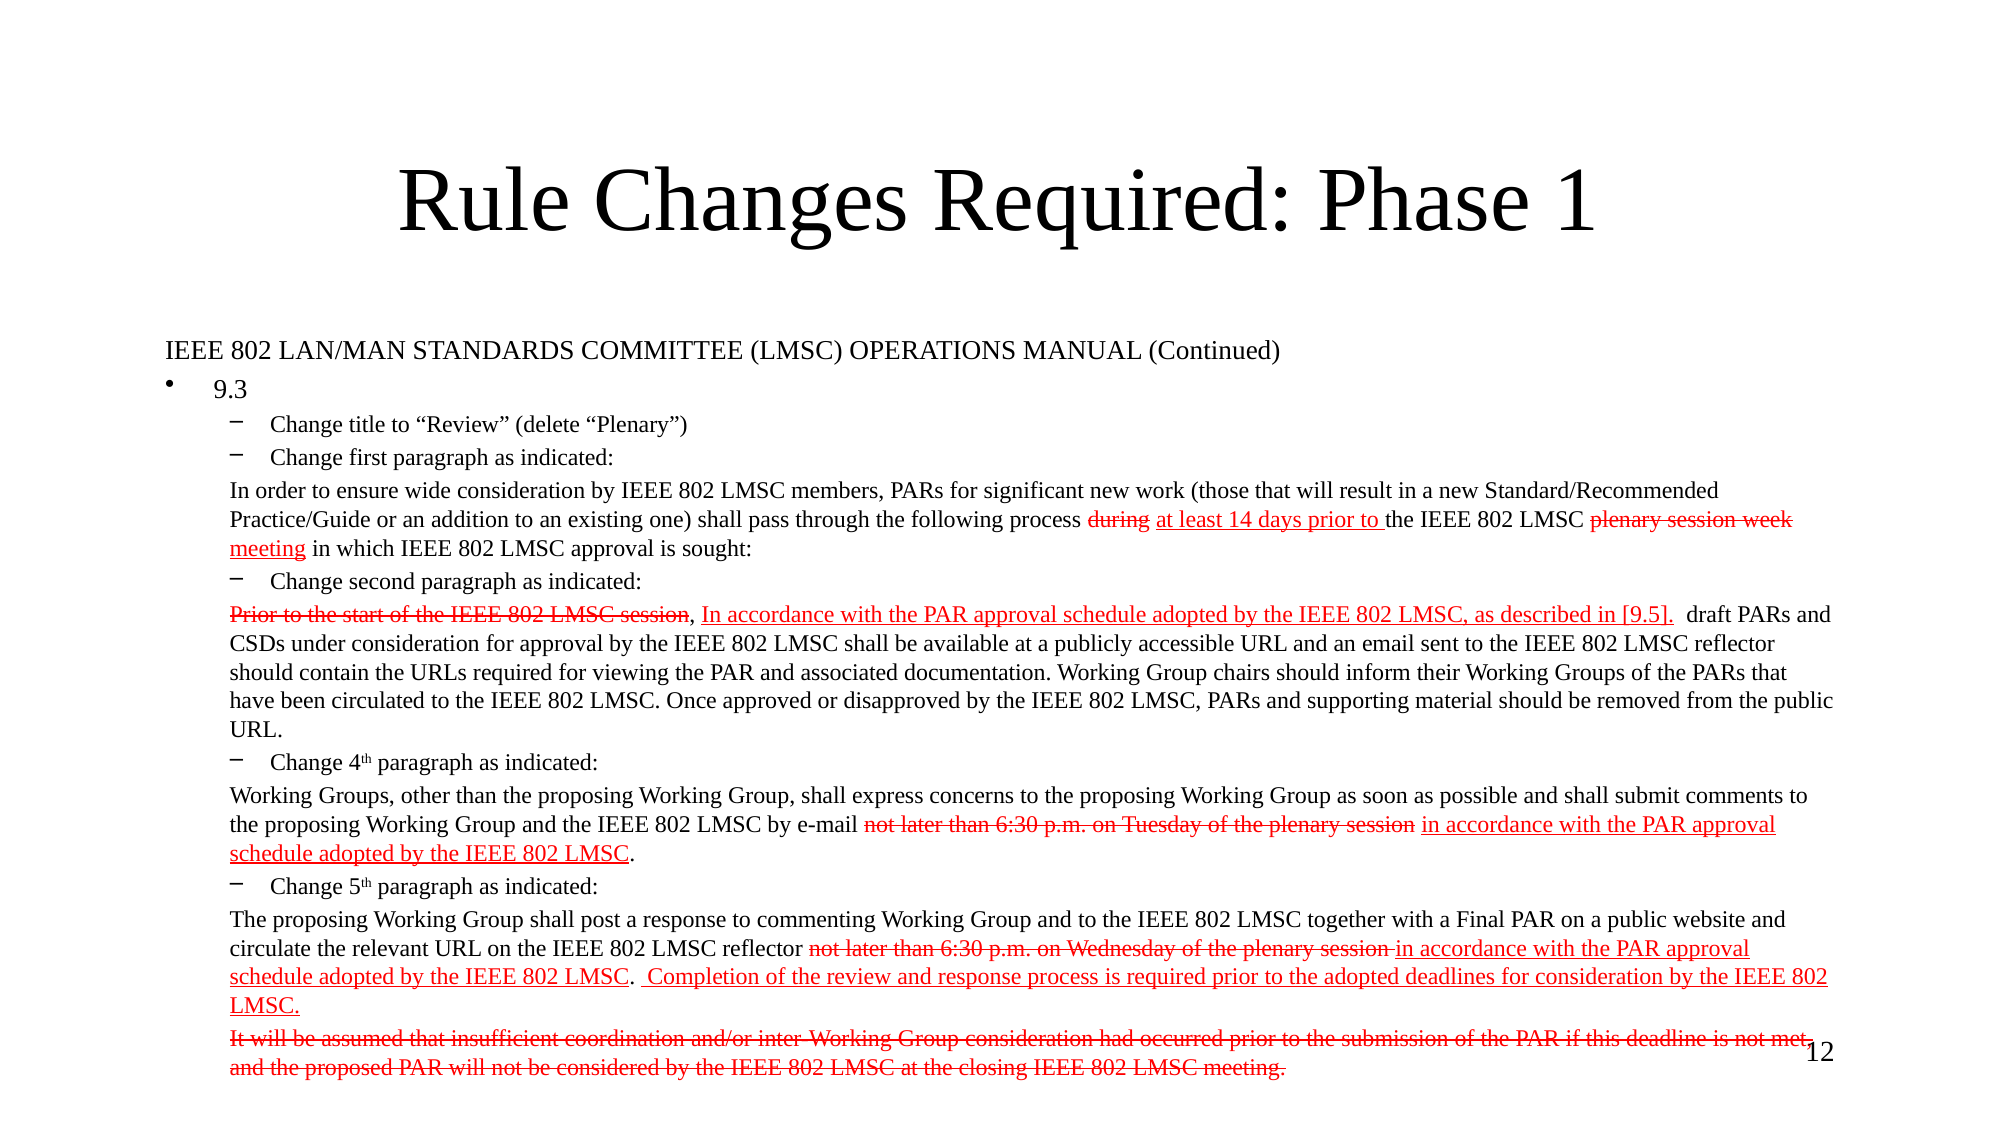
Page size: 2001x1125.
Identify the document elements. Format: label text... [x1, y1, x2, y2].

list IEEE 802 LAN/MAN STANDARDS COMMITTEE (LMSC) OPERATIONS MANUAL (Continued) 9.3 Change title to “Review” (delete “Plenary”) Change first paragraph as indicated: In order to ensure wide consideration by IEEE 802 LMSC members, PARs for significant new work (those that will result in a new Standard/Recommended Practice/Guide or an addition to an existing one) shall pass through the following process during at least 14 days prior to the IEEE 802 LMSC plenary session week meeting in which IEEE 802 LMSC approval is sought: Change second paragraph as indicated: Prior to the start of the IEEE 802 LMSC session, In accordance with the PAR approval schedule adopted by the IEEE 802 LMSC, as described in [9.5]. draft PARs and CSDs under consideration for approval by the IEEE 802 LMSC shall be available at a publicly accessible URL and an email sent to the IEEE 802 LMSC reflector should contain the URLs required for viewing the PAR and associated documentation. Working Group chairs should inform their Working Groups of the PARs that have been circulated to the IEEE 802 LMSC. Once approved or disapproved by the IEEE 802 LMSC, PARs and supporting material should be removed from the public URL. Change 4th paragraph as indicated: Working Groups, other than the proposing Working Group, shall express concerns to the proposing Working Group as soon as possible and shall submit comments to the proposing Working Group and the IEEE 802 LMSC by e-mail not later than 6:30 p.m. on Tuesday of the plenary session in accordance with the PAR approval schedule adopted by the IEEE 802 LMSC. Change 5th paragraph as indicated: The proposing Working Group shall post a response to commenting Working Group and to the IEEE 802 LMSC together with a Final PAR on a public website and circulate the relevant URL on the IEEE 802 LMSC reflector not later than 6:30 p.m. on Wednesday of the plenary session in accordance with the PAR approval schedule adopted by the IEEE 802 LMSC. Completion of the review and response process is required prior to the adopted deadlines for consideration by the IEEE 802 LMSC. It will be assumed that insufficient coordination and/or inter-Working Group consideration had occurred prior to the submission of the PAR if this deadline is not met, and the proposed PAR will not be considered by the IEEE 802 LMSC at the closing IEEE 802 LMSC meeting. [149, 324, 1851, 1101]
slide_number 12 [1433, 1024, 1851, 1101]
title Rule Changes Required: Phase 1 [149, 99, 1851, 288]
